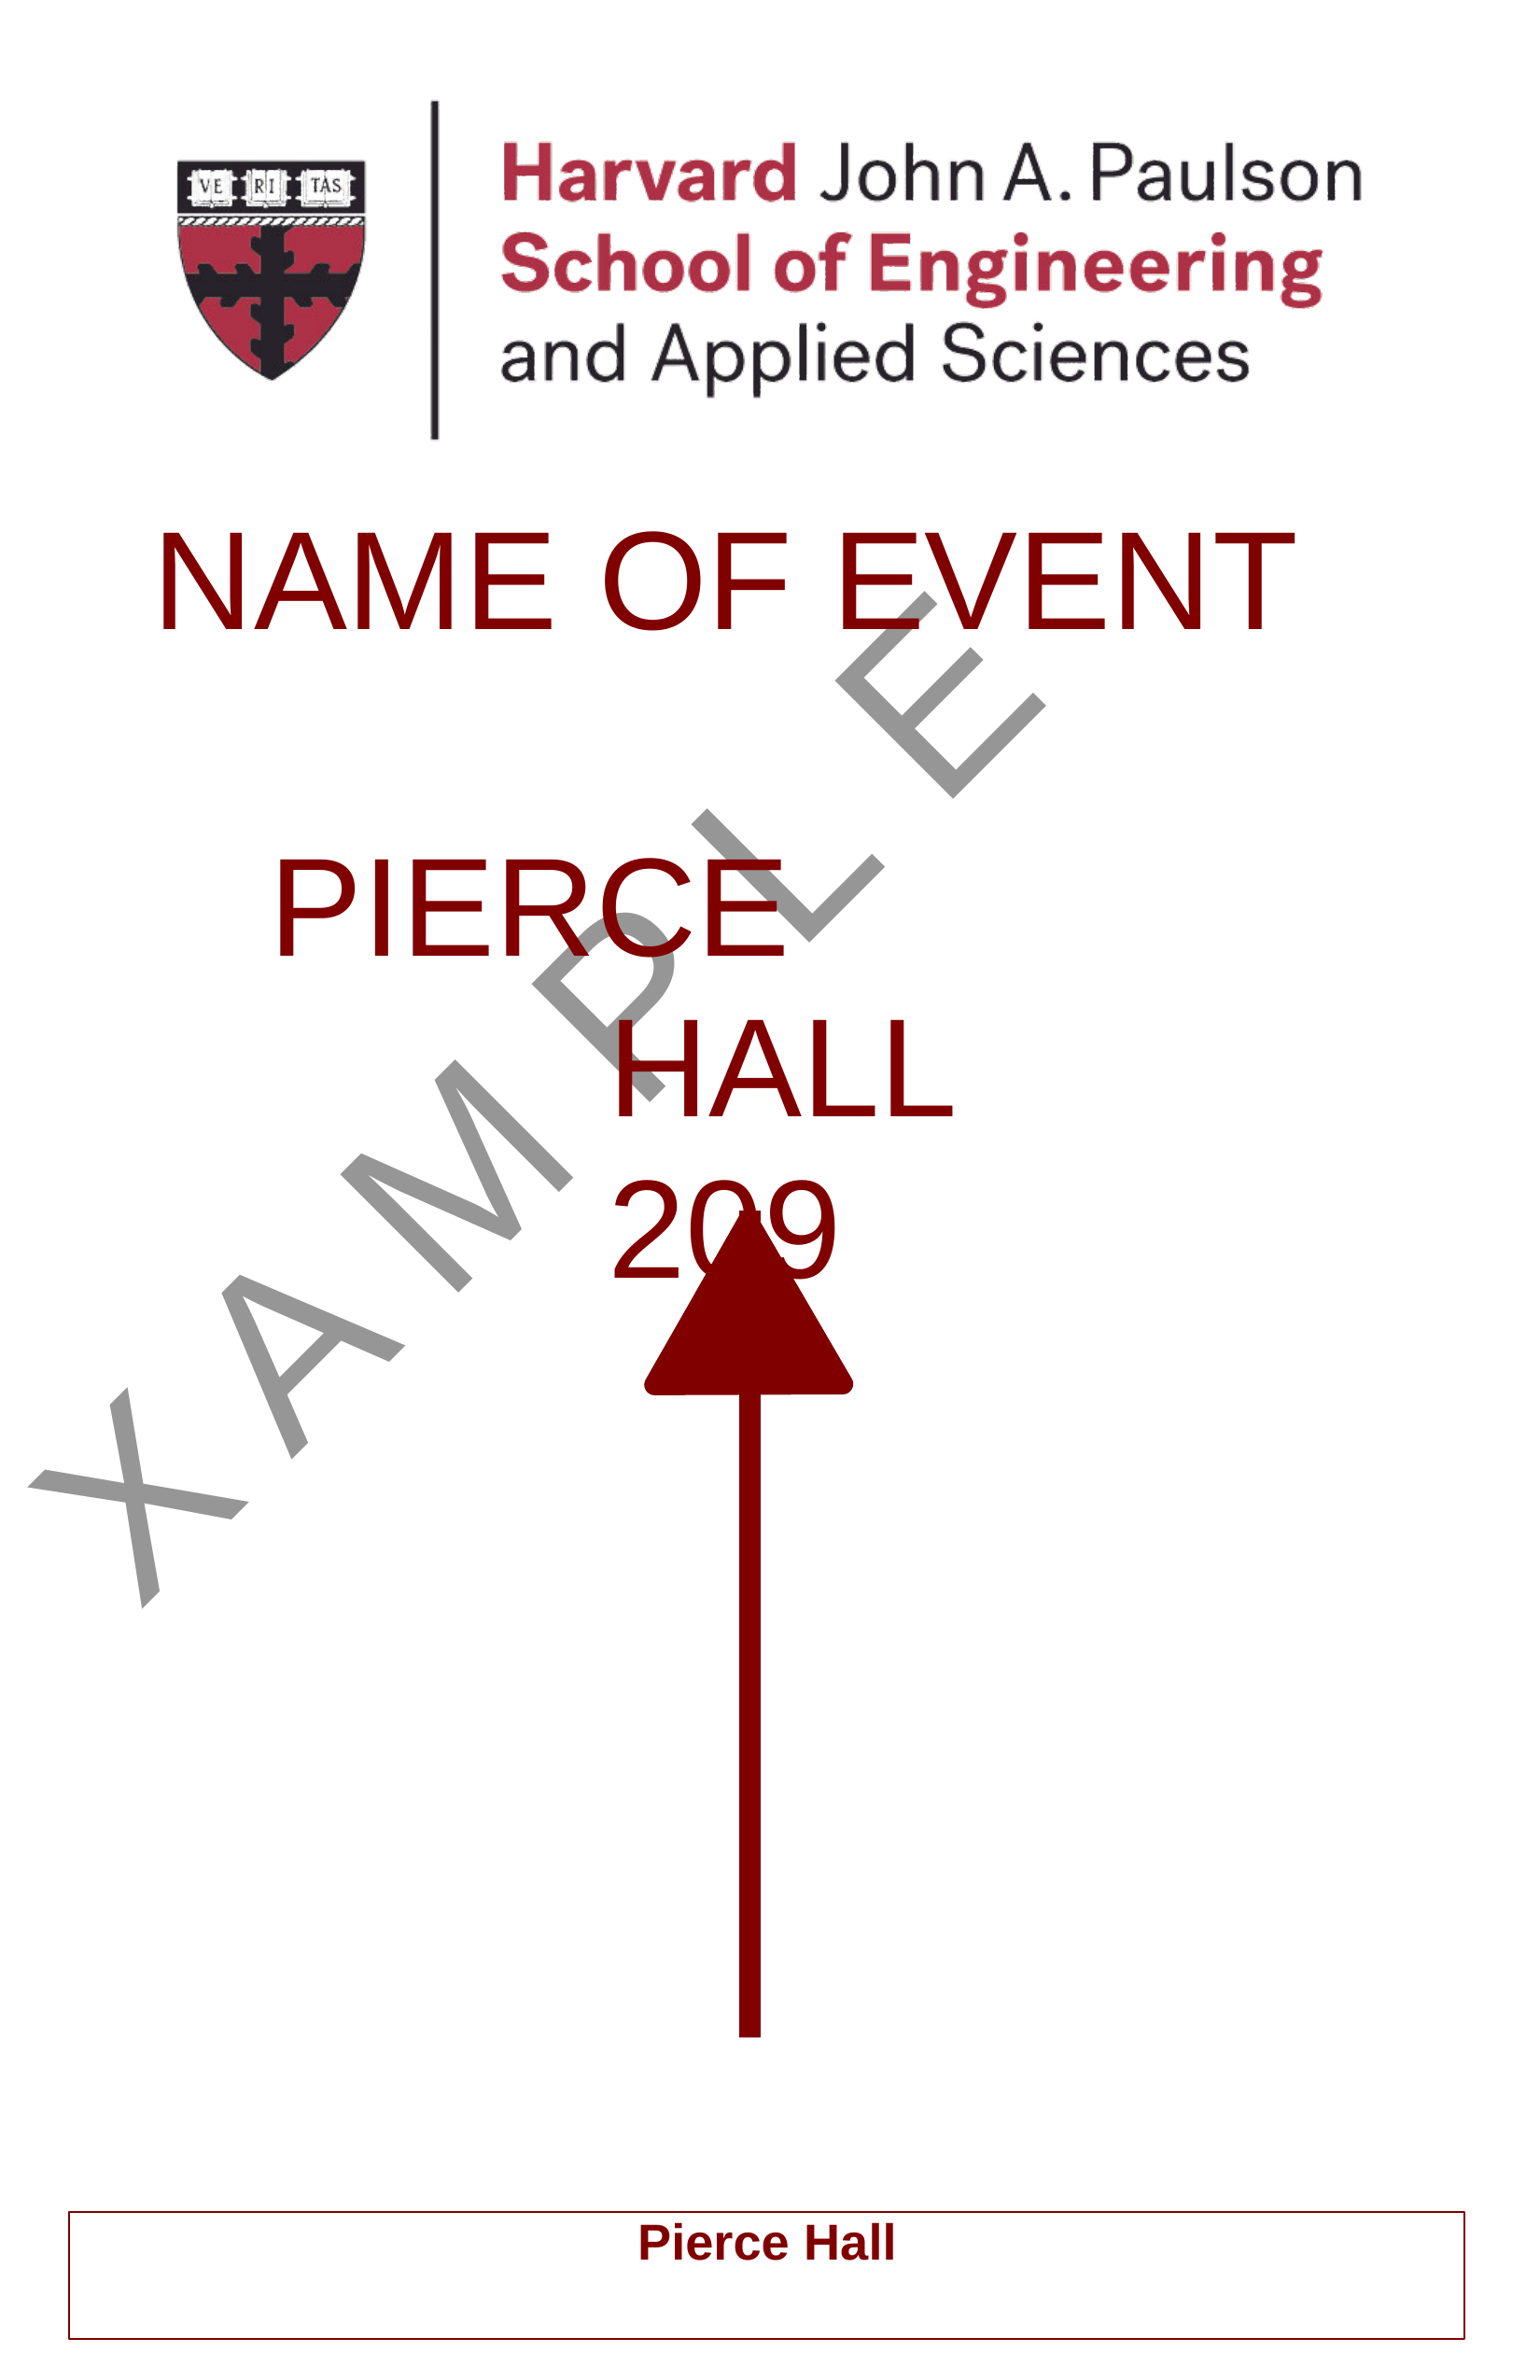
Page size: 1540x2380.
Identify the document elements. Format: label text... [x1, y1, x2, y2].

text_box [654, 1307, 843, 1385]
text_box PIERCE HALL 209 [267, 809, 1183, 1307]
text_box [65, 52, 1466, 497]
text_box [899, 2212, 1465, 2339]
text_box NAME OF EVENT [150, 487, 1299, 658]
footer Pierce Hall [636, 2212, 899, 2380]
text_box [68, 2212, 636, 2339]
text_box X A M P L E [667, 658, 1126, 809]
text_box X A M P L E [1, 1210, 515, 1648]
